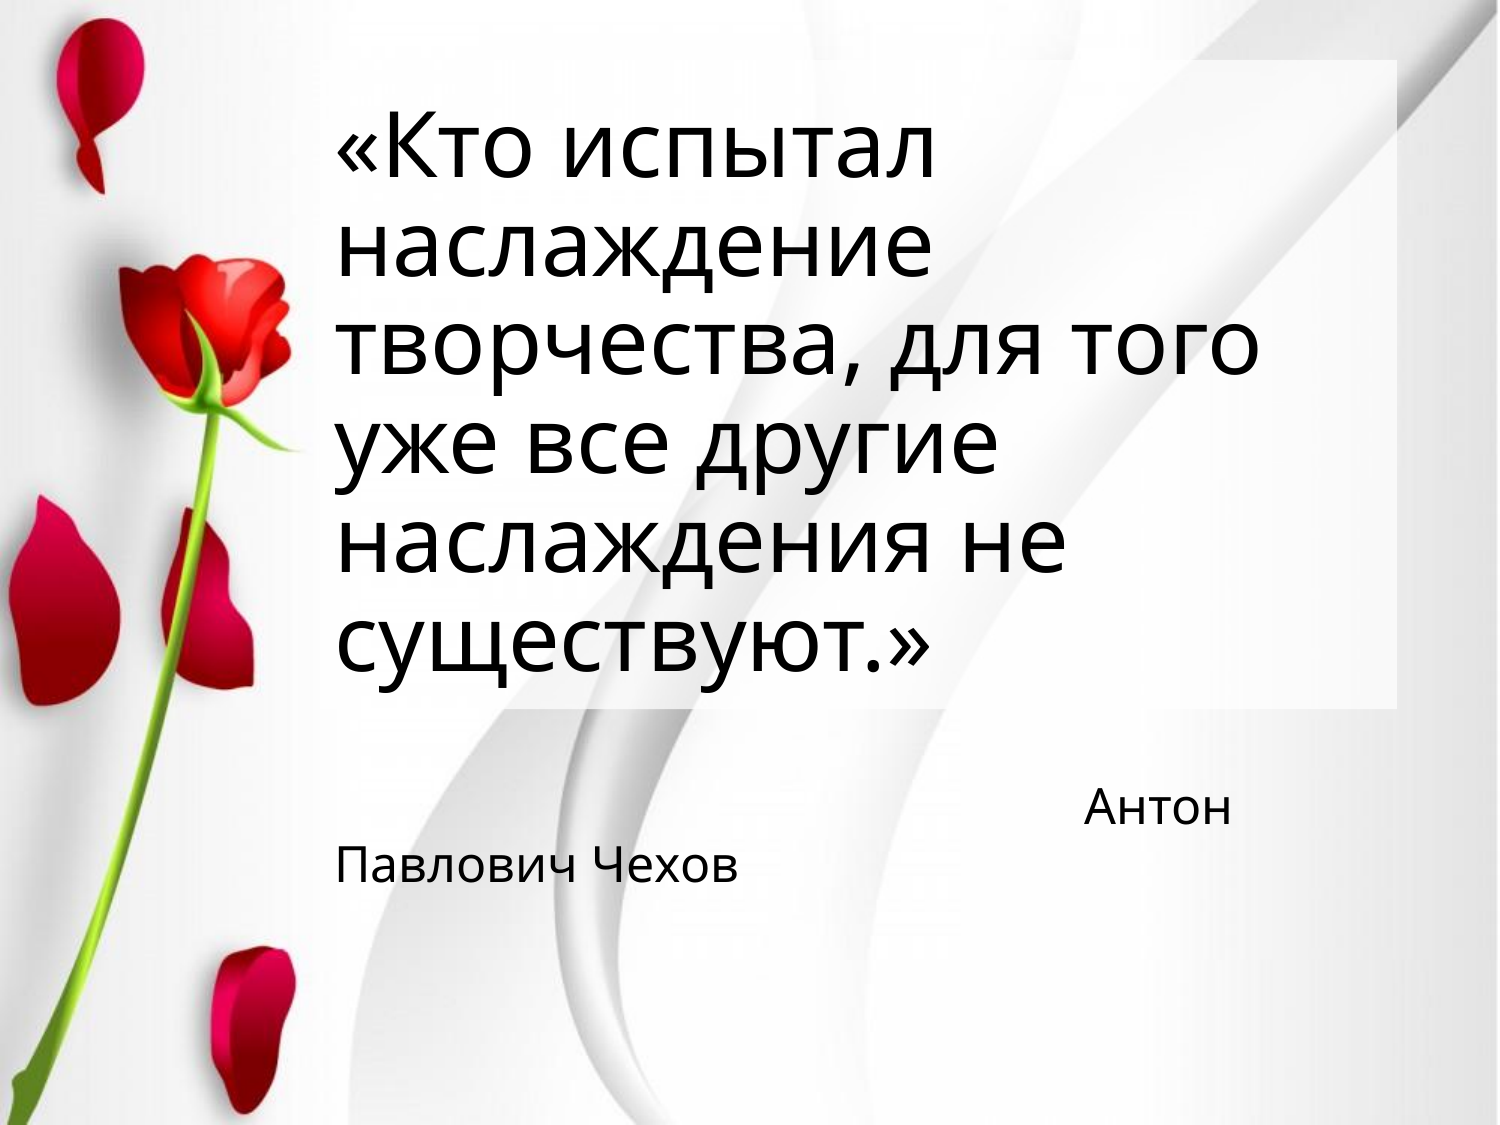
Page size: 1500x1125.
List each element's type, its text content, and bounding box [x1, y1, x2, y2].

picture [0, 0, 1500, 1125]
title «Кто испытал наслаждение творчества, для того уже все другие наслаждения не существуют.» Антон Павлович Чехов [319, 59, 1398, 710]
